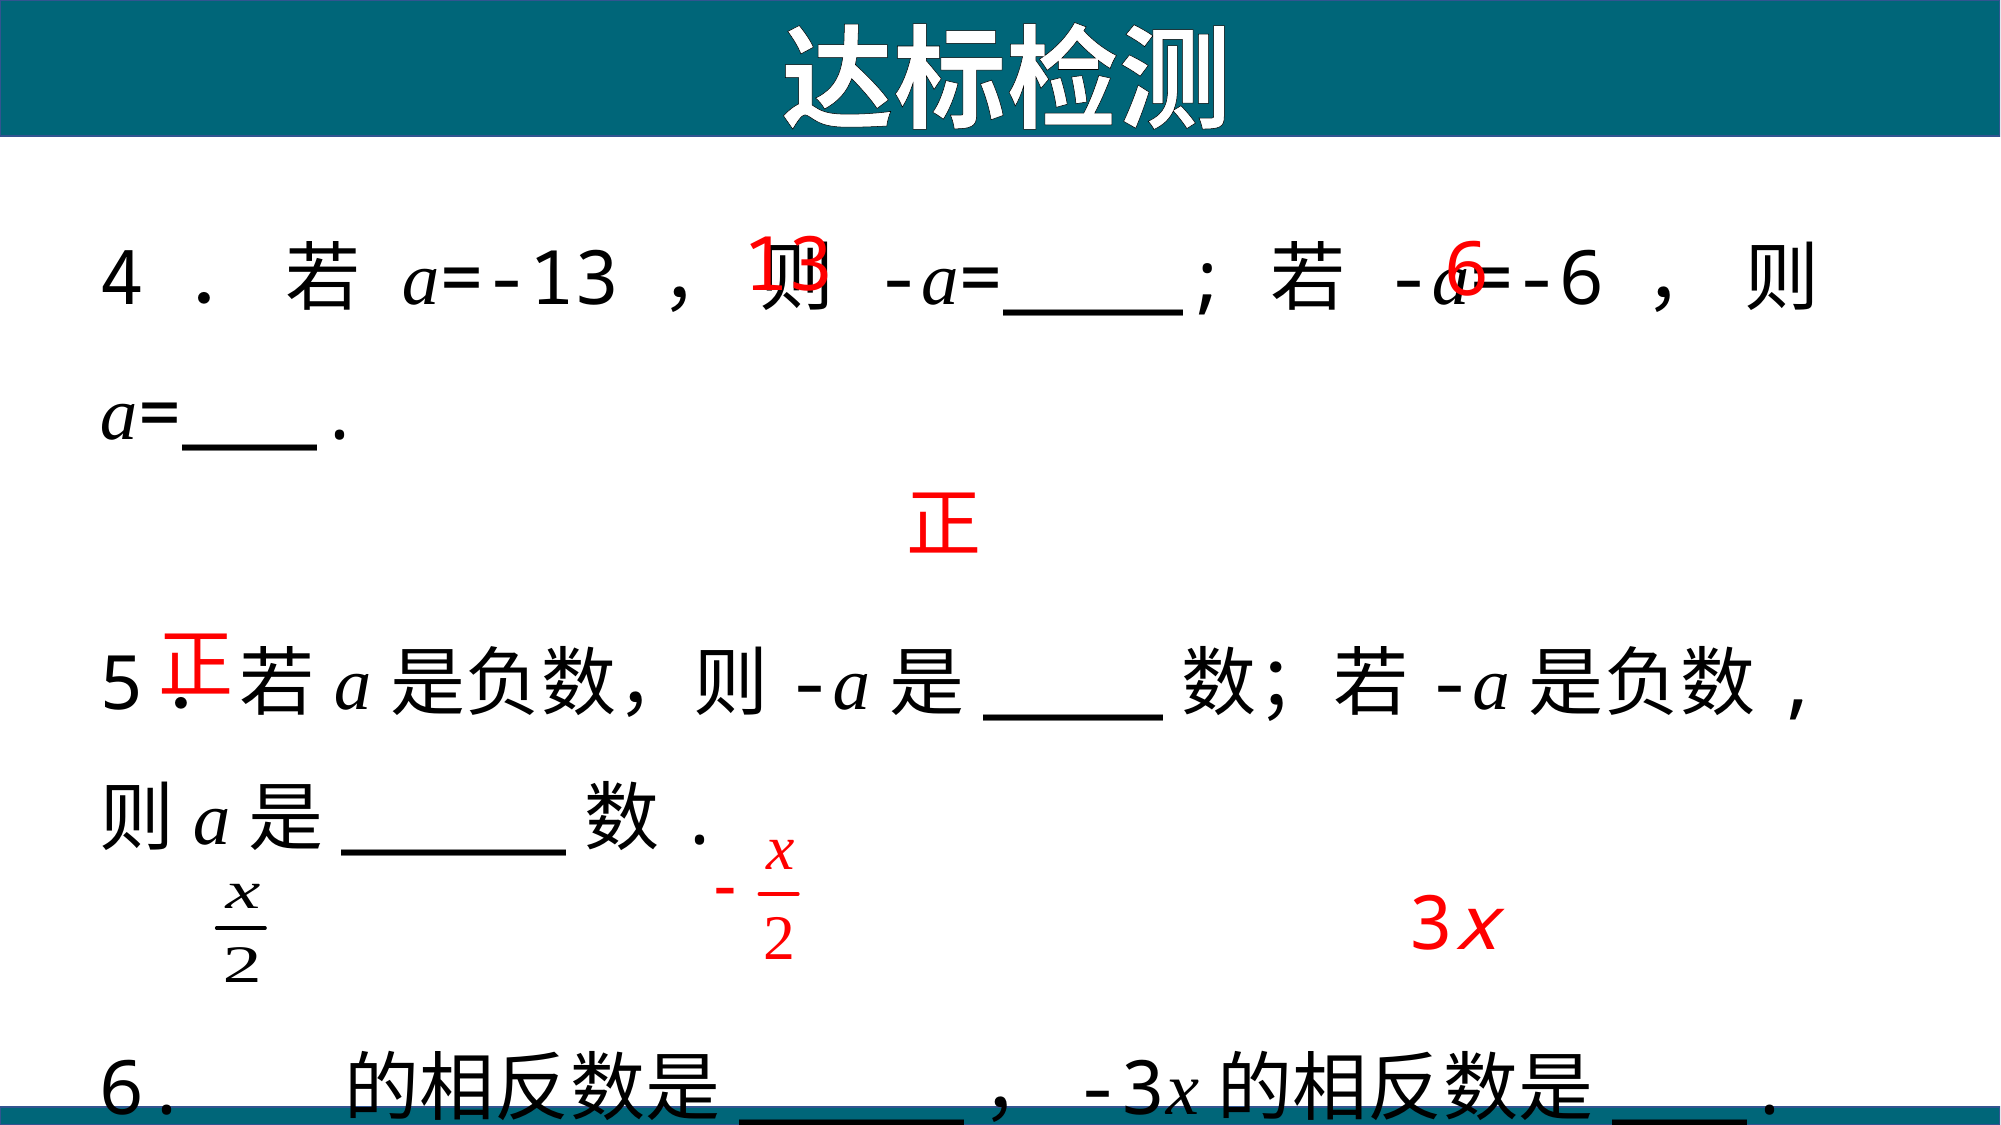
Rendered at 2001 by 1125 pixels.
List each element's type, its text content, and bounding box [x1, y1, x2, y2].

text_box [203, 857, 282, 994]
text_box 4．若a=-13，则-a=____;若-a=-6，则a=___. 5．若a是负数，则-a是____数；若-a是负数,则a是_____数. 6. 的相反数是_____，-3x的相反数是___. [85, 177, 1853, 1125]
text_box 正 [891, 467, 1046, 573]
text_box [704, 809, 811, 974]
text_box 13 [728, 208, 894, 313]
text_box 6 [1429, 213, 1524, 318]
text_box 3x [1393, 867, 1560, 972]
text_box 达标检测 [765, 0, 1247, 150]
text_box 正 [143, 608, 263, 714]
